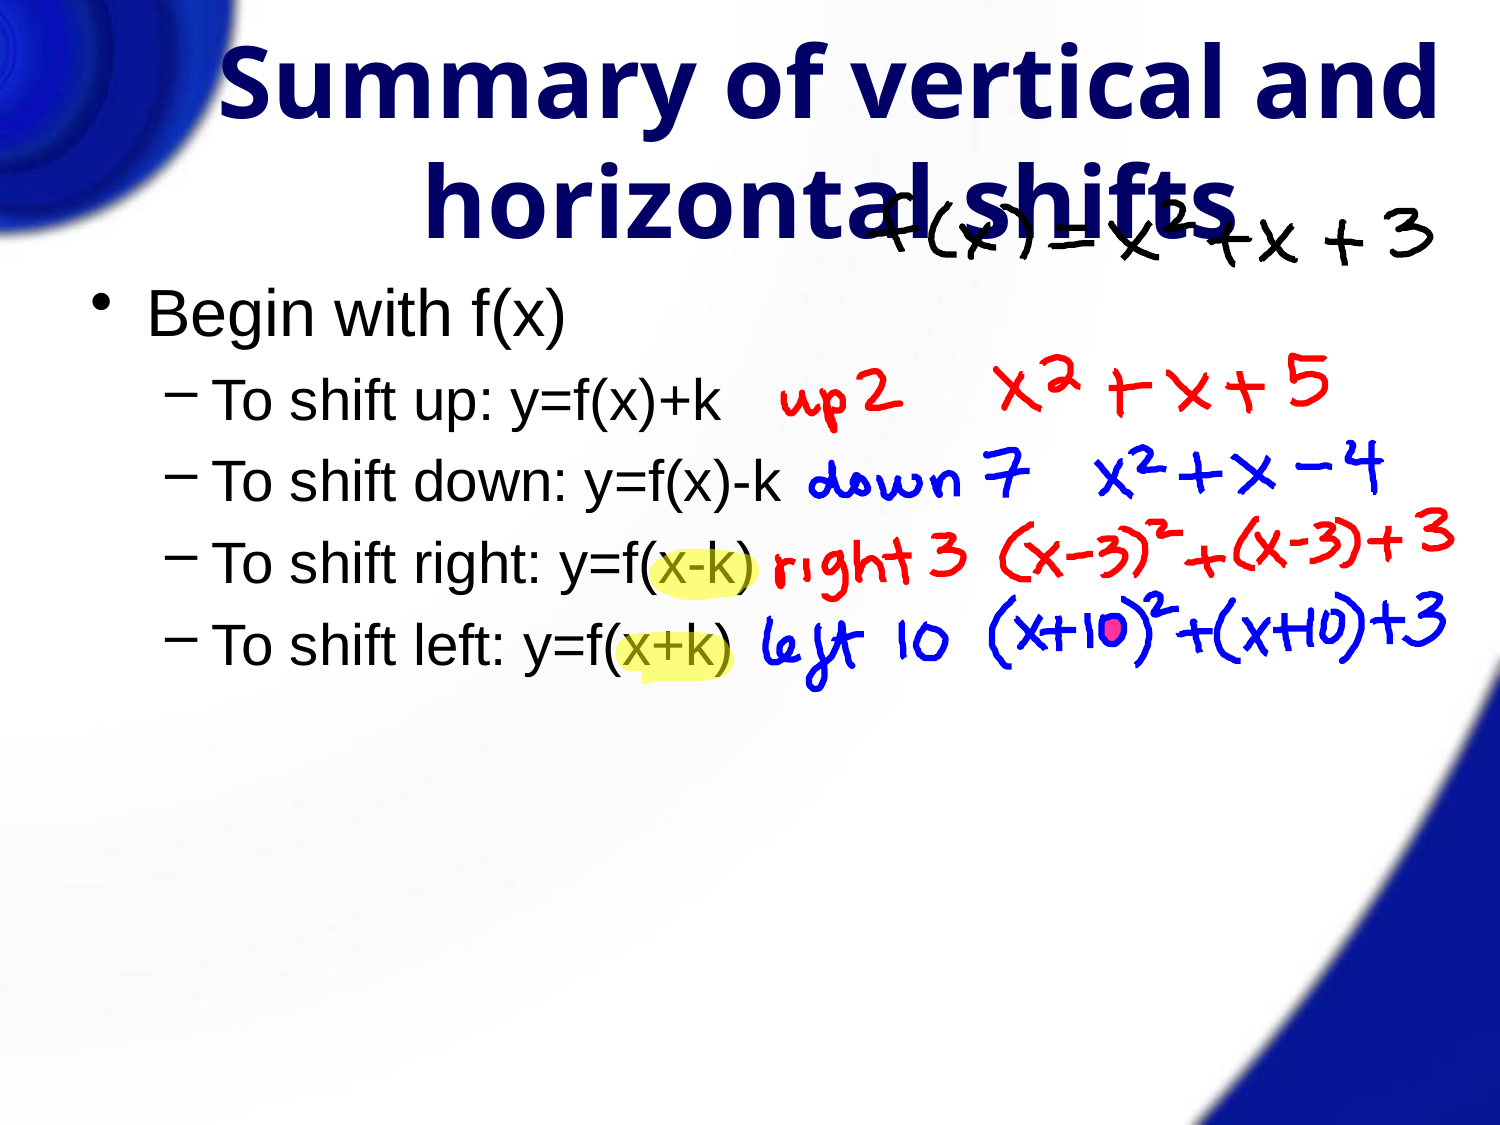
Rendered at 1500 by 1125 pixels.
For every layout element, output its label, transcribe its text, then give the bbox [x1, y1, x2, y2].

picture [1231, 233, 1343, 262]
text_box [915, 623, 947, 659]
text_box [1370, 442, 1376, 493]
text_box [1276, 242, 1296, 261]
text_box [1256, 533, 1268, 548]
text_box [1208, 557, 1226, 561]
text_box [1290, 354, 1326, 405]
text_box [986, 470, 1030, 479]
text_box [1121, 384, 1153, 389]
text_box [1207, 238, 1224, 244]
text_box [1372, 619, 1406, 623]
text_box [1193, 395, 1211, 409]
picture [1125, 233, 1141, 240]
text_box [1034, 543, 1060, 574]
text_box [856, 539, 885, 583]
text_box [1030, 634, 1046, 650]
text_box [764, 617, 801, 664]
title Summary of vertical and horizontal shifts [162, 44, 1500, 233]
text_box [930, 472, 958, 497]
text_box [1384, 602, 1389, 619]
text_box [1162, 201, 1196, 230]
text_box [995, 368, 1015, 389]
text_box [1238, 371, 1251, 412]
text_box [1100, 460, 1123, 495]
text_box [1339, 221, 1346, 266]
text_box [1057, 633, 1061, 652]
text_box [1057, 615, 1061, 630]
text_box [808, 624, 854, 690]
text_box [783, 391, 821, 415]
text_box [1273, 627, 1307, 631]
text_box [899, 557, 907, 583]
text_box [1099, 613, 1127, 647]
text_box [1050, 242, 1095, 248]
text_box [1256, 637, 1268, 655]
picture [1273, 233, 1284, 239]
text_box [884, 554, 912, 559]
text_box [1262, 221, 1279, 246]
text_box [1269, 549, 1286, 567]
text_box [1385, 525, 1390, 539]
text_box [1369, 539, 1403, 543]
text_box [1098, 537, 1127, 576]
text_box [1334, 594, 1363, 662]
text_box [1015, 388, 1042, 410]
text_box [1026, 542, 1044, 559]
picture [0, 0, 1500, 1125]
text_box [1003, 373, 1023, 409]
text_box [1216, 599, 1241, 662]
text_box [1166, 371, 1192, 395]
text_box [1122, 221, 1152, 260]
text_box [1335, 519, 1359, 566]
text_box [1226, 384, 1241, 388]
text_box [1374, 458, 1383, 463]
text_box [894, 538, 901, 554]
text_box [885, 194, 913, 231]
text_box [1178, 474, 1197, 478]
text_box [1056, 225, 1088, 229]
text_box [1120, 527, 1146, 576]
text_box [1113, 479, 1133, 498]
text_box [980, 239, 997, 249]
text_box [777, 556, 796, 588]
text_box [1239, 456, 1270, 494]
text_box [996, 475, 1012, 498]
text_box [1066, 553, 1093, 558]
text_box [821, 390, 844, 432]
text_box [1195, 453, 1204, 493]
text_box [1086, 613, 1091, 649]
text_box [1147, 520, 1184, 537]
text_box [1346, 442, 1370, 464]
text_box [1261, 225, 1293, 261]
text_box [1325, 239, 1339, 243]
text_box [823, 551, 847, 600]
text_box [838, 622, 845, 638]
text_box [1001, 205, 1031, 259]
text_box [1297, 464, 1333, 468]
text_box [1224, 222, 1236, 265]
text_box [1192, 620, 1201, 653]
text_box [991, 596, 1016, 668]
text_box [1257, 532, 1279, 564]
text_box [858, 370, 902, 409]
text_box [1231, 455, 1256, 474]
text_box [1114, 370, 1123, 416]
text_box [1046, 560, 1062, 577]
text_box [1039, 629, 1077, 634]
text_box [1041, 356, 1081, 391]
text_box [1130, 446, 1167, 472]
text_box [1417, 509, 1453, 550]
text_box [1283, 630, 1290, 652]
text_box [930, 202, 957, 256]
text_box [970, 224, 991, 258]
text_box [1185, 559, 1205, 564]
text_box [1386, 622, 1391, 645]
text_box [1145, 592, 1179, 616]
text_box [985, 449, 1019, 475]
text_box [833, 633, 864, 642]
text_box [868, 227, 919, 237]
text_box [1110, 222, 1135, 246]
text_box [1001, 523, 1034, 581]
text_box [1201, 473, 1223, 477]
text_box [632, 648, 717, 668]
text_box [961, 225, 978, 242]
text_box [1309, 523, 1339, 562]
text_box [1203, 545, 1212, 576]
text_box [1308, 609, 1312, 647]
text_box [1244, 619, 1271, 651]
text_box [1178, 630, 1194, 635]
text_box [1121, 598, 1151, 666]
text_box [1259, 475, 1275, 488]
text_box [876, 475, 921, 499]
text_box [1403, 593, 1444, 645]
text_box [892, 232, 906, 252]
text_box [1178, 374, 1207, 410]
text_box [1386, 541, 1391, 561]
text_box [930, 534, 965, 575]
text_box [666, 565, 742, 583]
text_box [1321, 610, 1340, 642]
text_box [1095, 460, 1112, 479]
text_box [1244, 617, 1256, 636]
text_box [1133, 242, 1160, 259]
text_box [1386, 210, 1432, 256]
text_box [1235, 518, 1259, 569]
text_box [1019, 615, 1042, 648]
text_box [804, 558, 809, 581]
text_box [811, 462, 869, 497]
text_box [1015, 617, 1029, 634]
list Begin with f(x) To shift up: y=f(x)+k To shift down: y=f(x)-k To shift right: y=f(x-k) To shift left: y=f(x+k) [74, 262, 1426, 1006]
text_box [1289, 540, 1309, 544]
text_box [899, 621, 906, 659]
